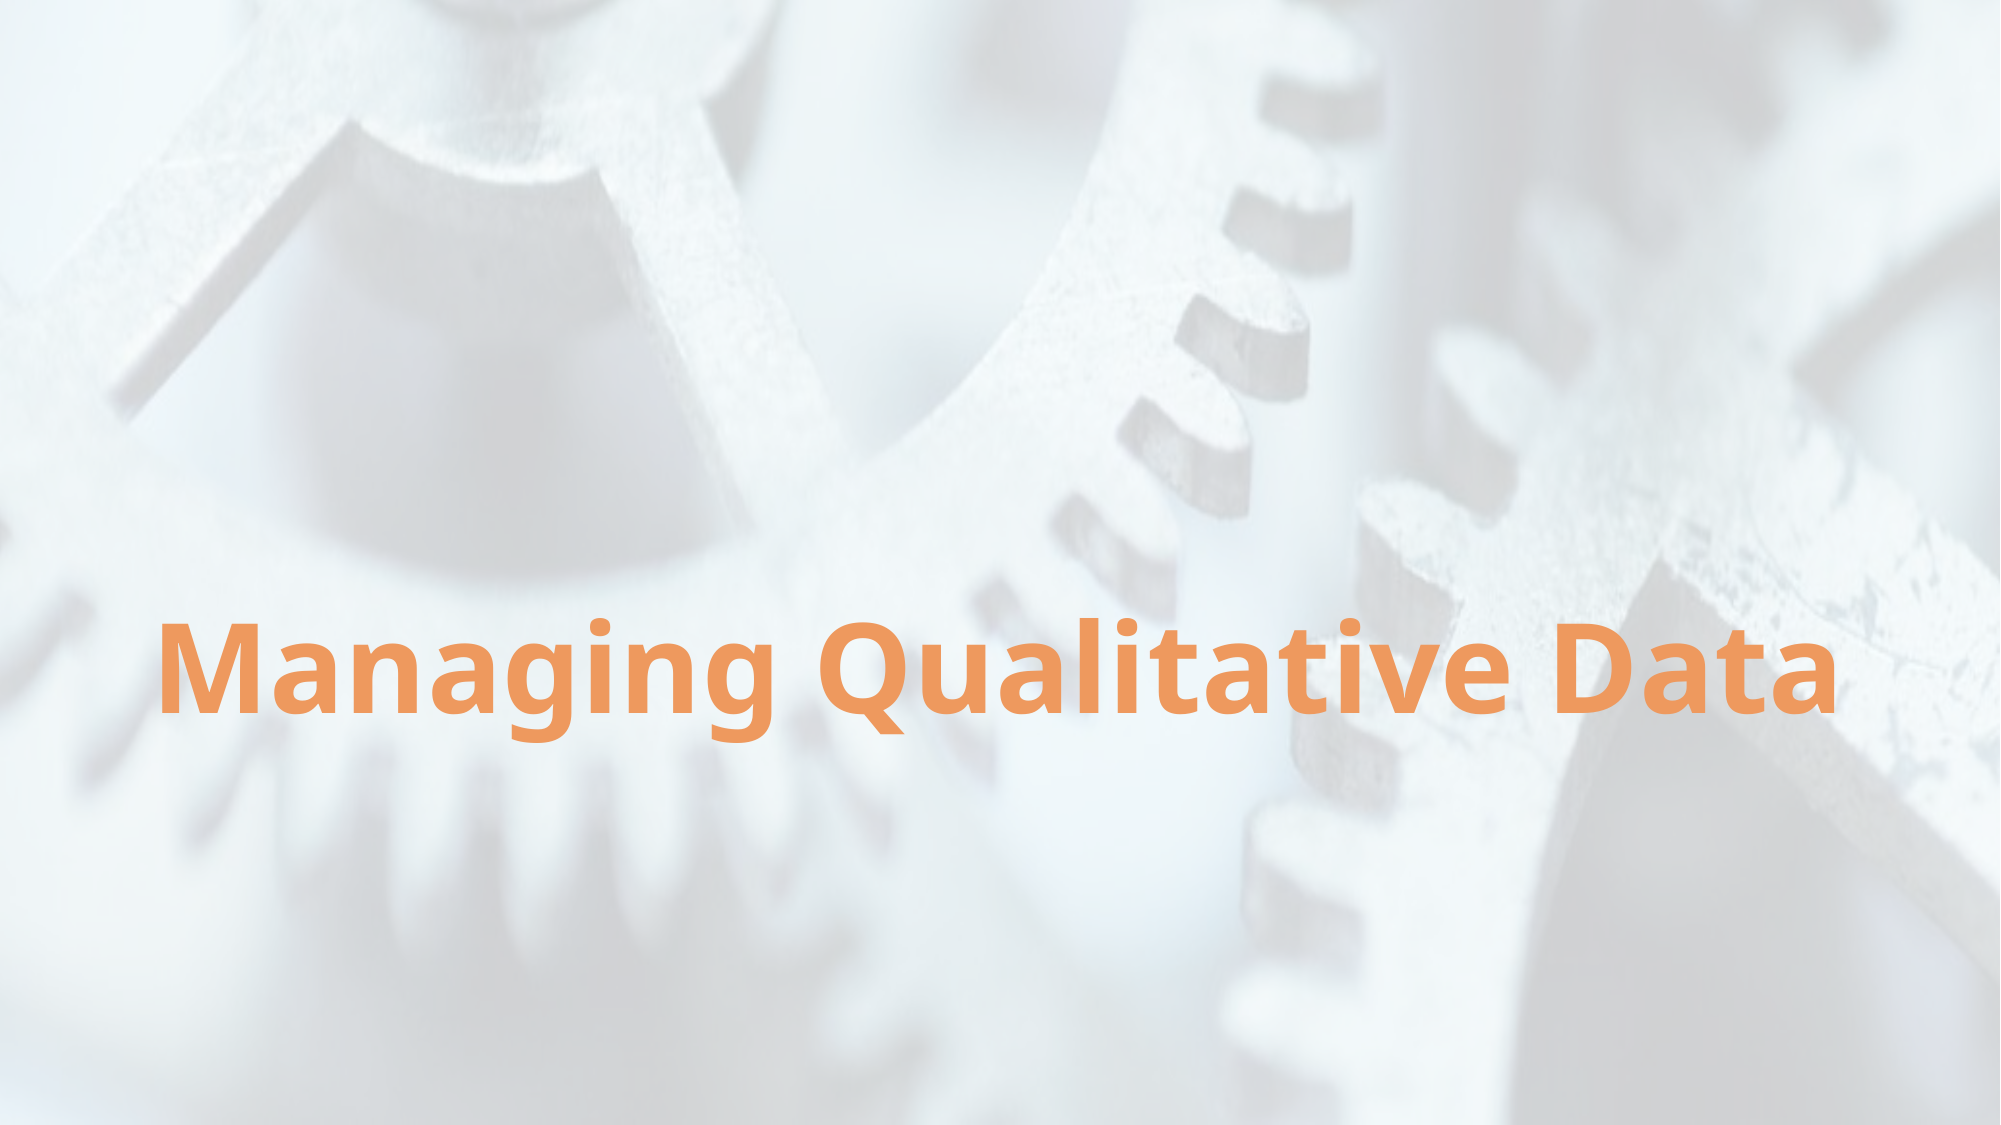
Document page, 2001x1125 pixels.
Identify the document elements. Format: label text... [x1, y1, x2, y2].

title Managing Qualitative Data [136, 280, 1862, 749]
